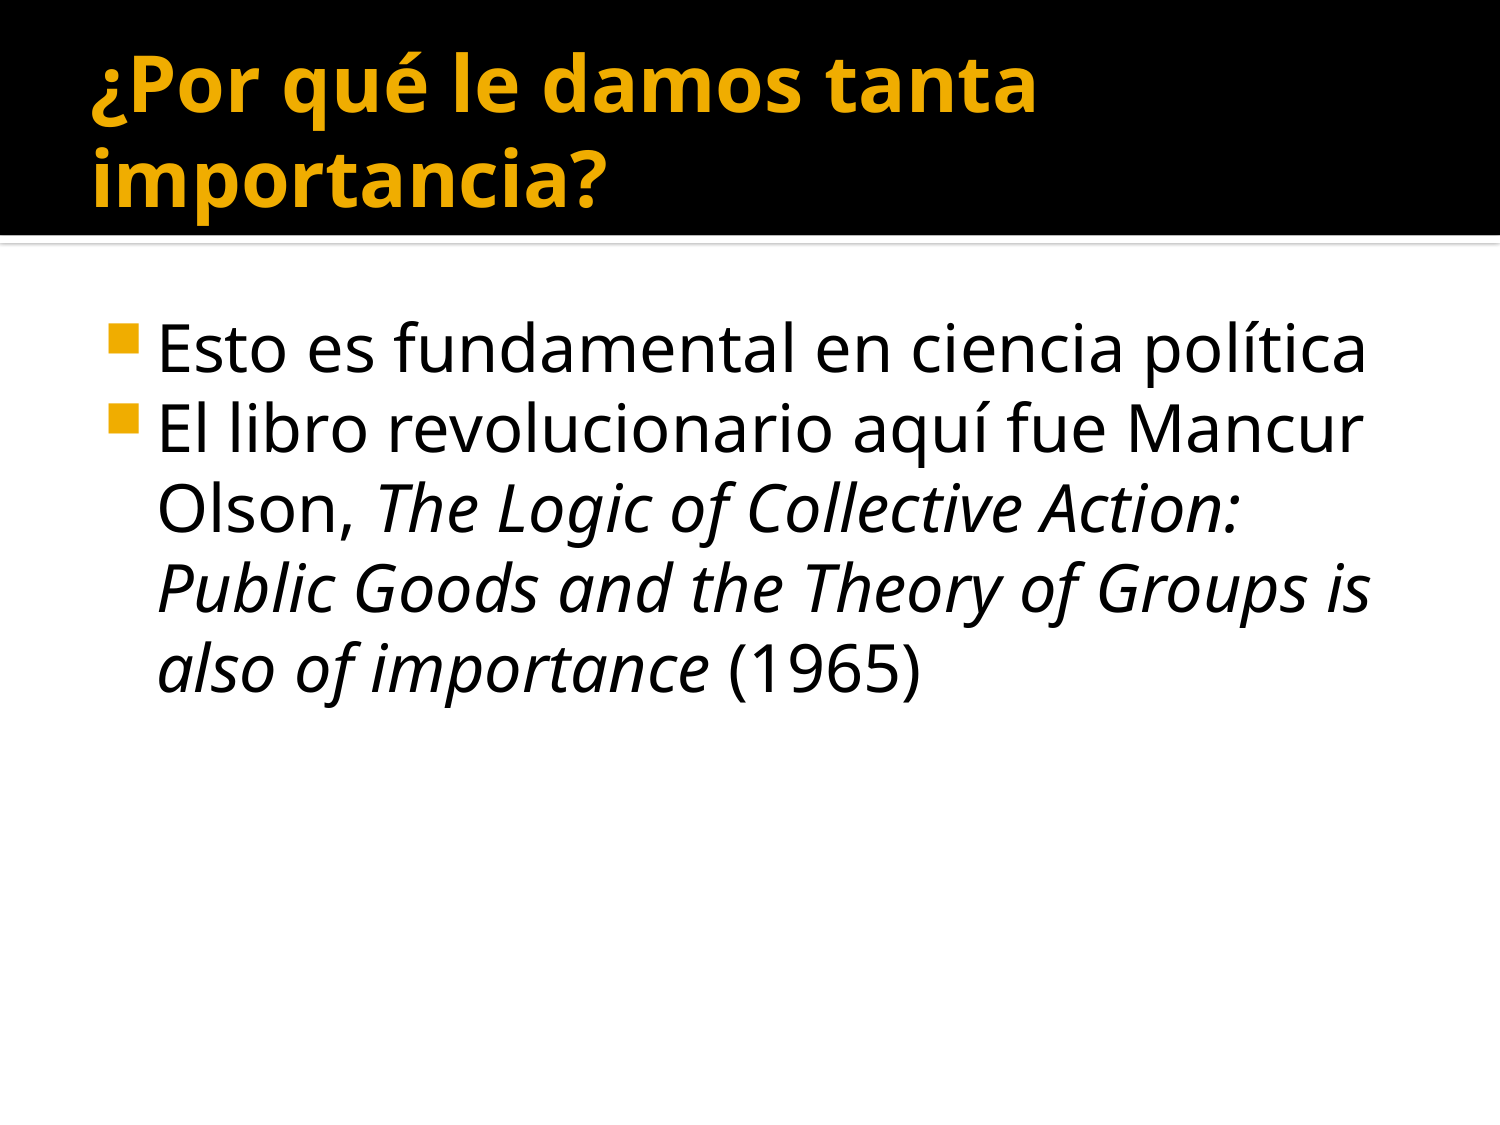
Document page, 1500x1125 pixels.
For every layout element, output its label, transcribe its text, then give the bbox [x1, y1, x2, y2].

list Esto es fundamental en ciencia política El libro revolucionario aquí fue Mancur Olson, The Logic of Collective Action: Public Goods and the Theory of Groups is also of importance (1965) [75, 291, 1425, 1050]
title ¿Por qué le damos tanta importancia? [75, 25, 1425, 231]
